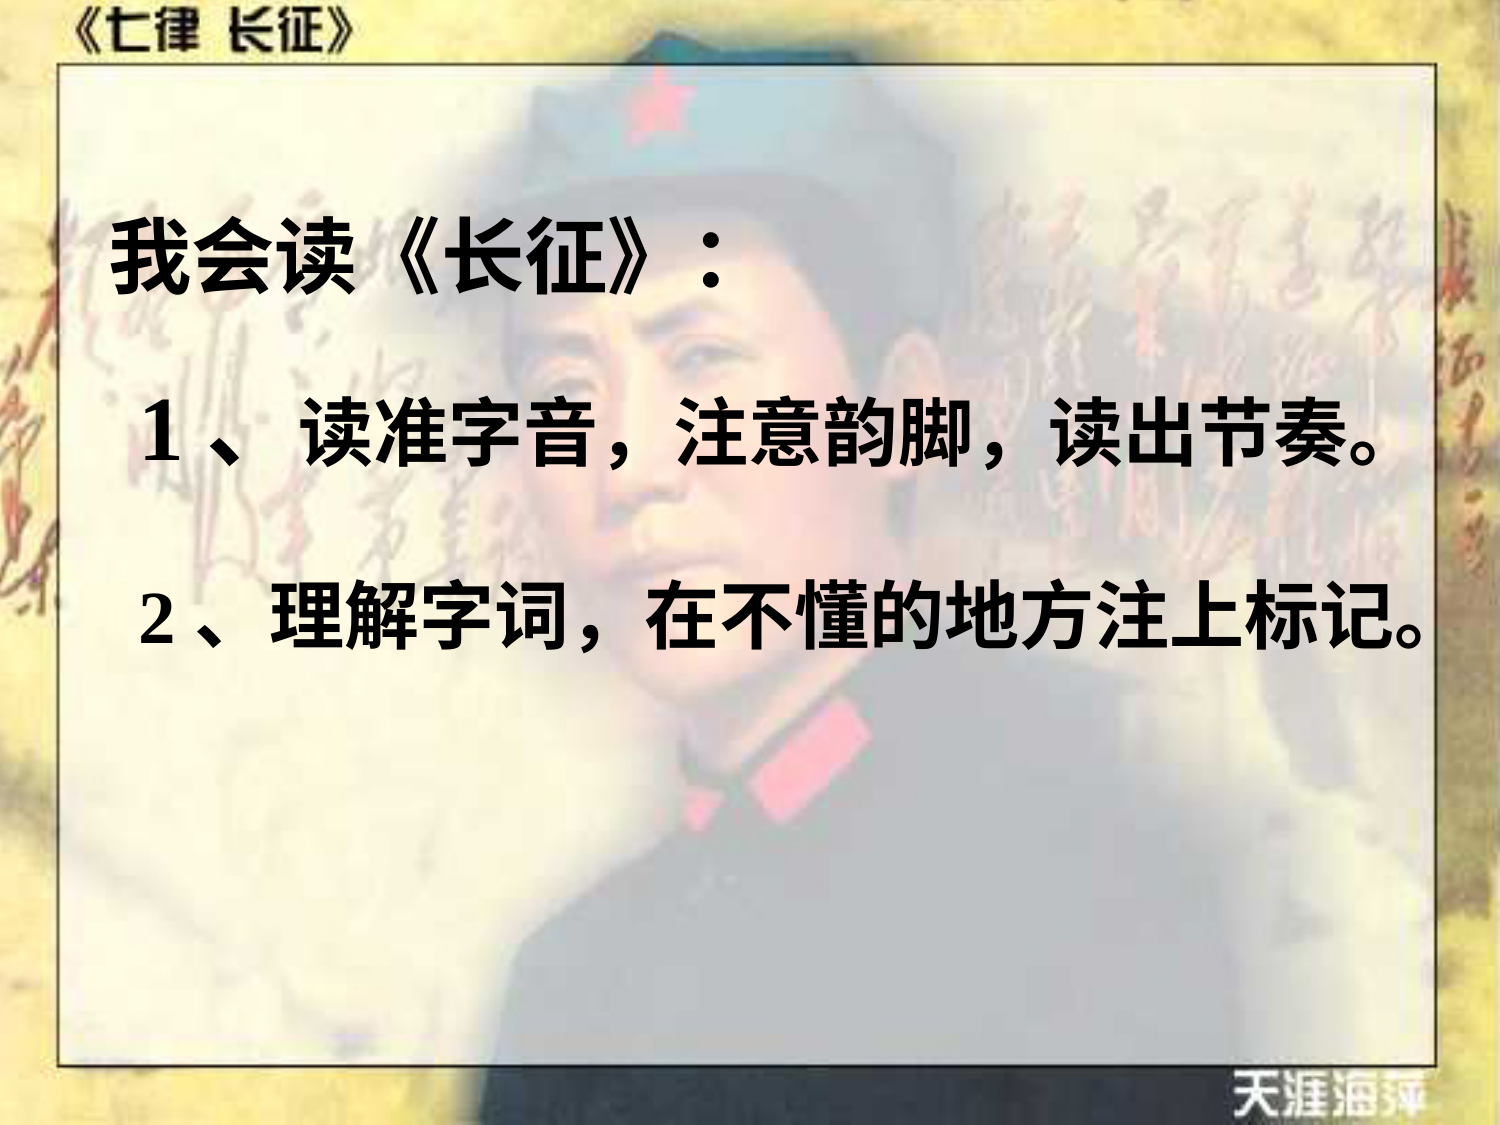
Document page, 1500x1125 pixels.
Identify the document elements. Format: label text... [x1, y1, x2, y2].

text_box 1、读准字音，注意韵脚，读出节奏。 2、理解字词，在不懂的地方注上标记。 [123, 361, 1412, 667]
picture [0, 0, 1500, 1125]
text_box 我会读《长征》： [93, 196, 790, 312]
